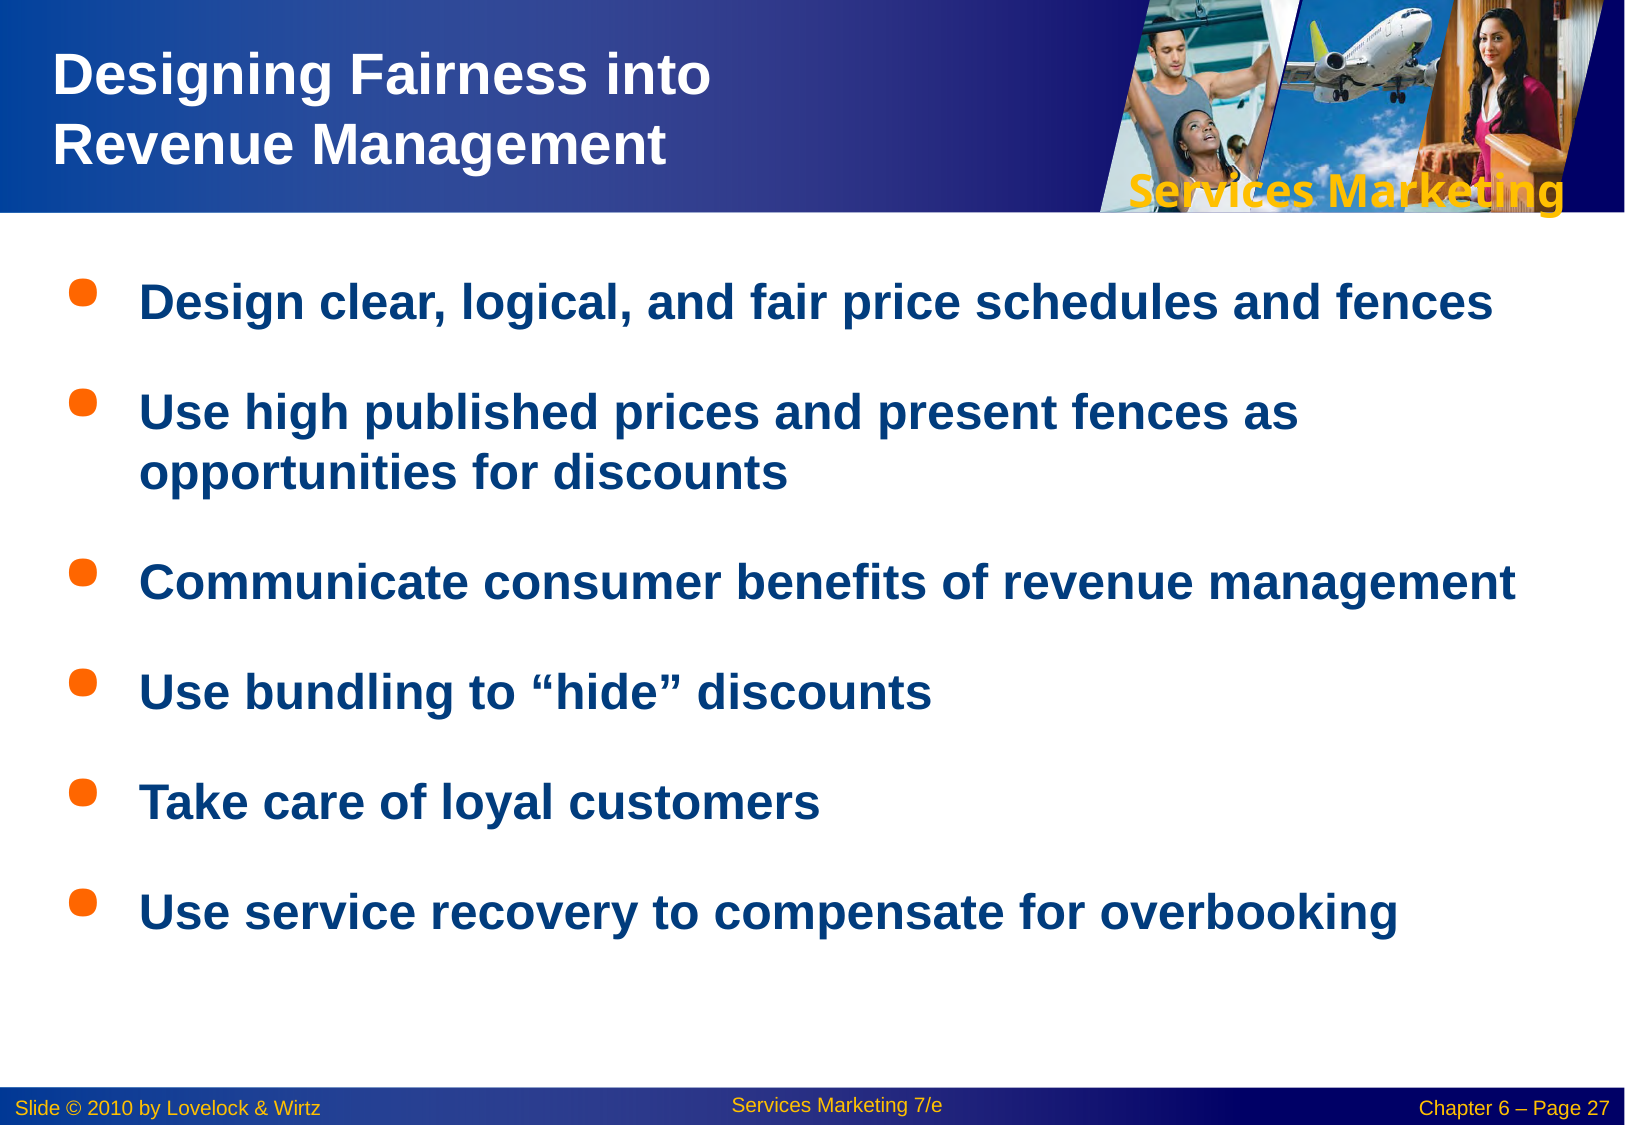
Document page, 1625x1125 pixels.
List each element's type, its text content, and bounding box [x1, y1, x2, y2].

picture [1100, 0, 1604, 213]
picture [1162, 186, 1172, 192]
list Design clear, logical, and fair price schedules and fences Use high published prices and present fences as opportunities for discounts Communicate consumer benefits of revenue management Use bundling to “hide” discounts Take care of loyal customers Use service recovery to compensate for overbooking [49, 261, 1588, 1051]
title Designing Fairness into Revenue Management [36, 37, 1088, 176]
picture [1546, 187, 1556, 202]
